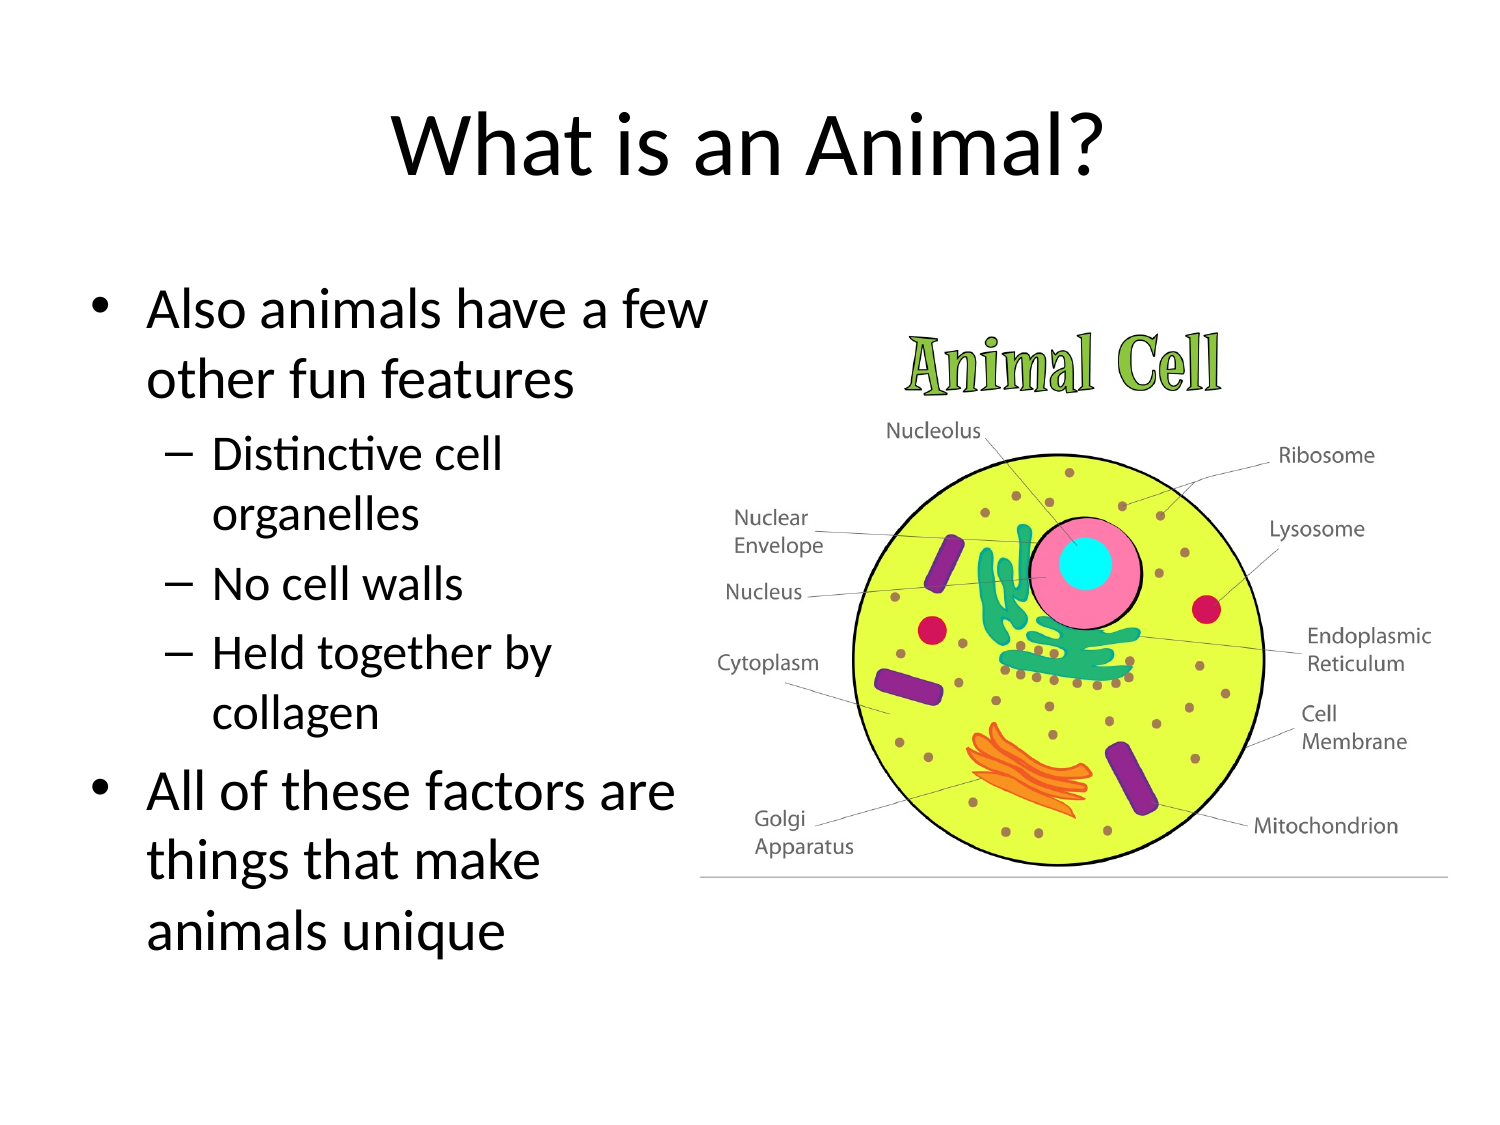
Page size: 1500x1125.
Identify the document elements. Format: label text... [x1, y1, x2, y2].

list Also animals have a few other fun features Distinctive cell organelles No cell walls Held together by collagen All of these factors are things that make animals unique [75, 262, 738, 1005]
picture [699, 324, 1449, 879]
title What is an Animal? [75, 45, 1425, 233]
